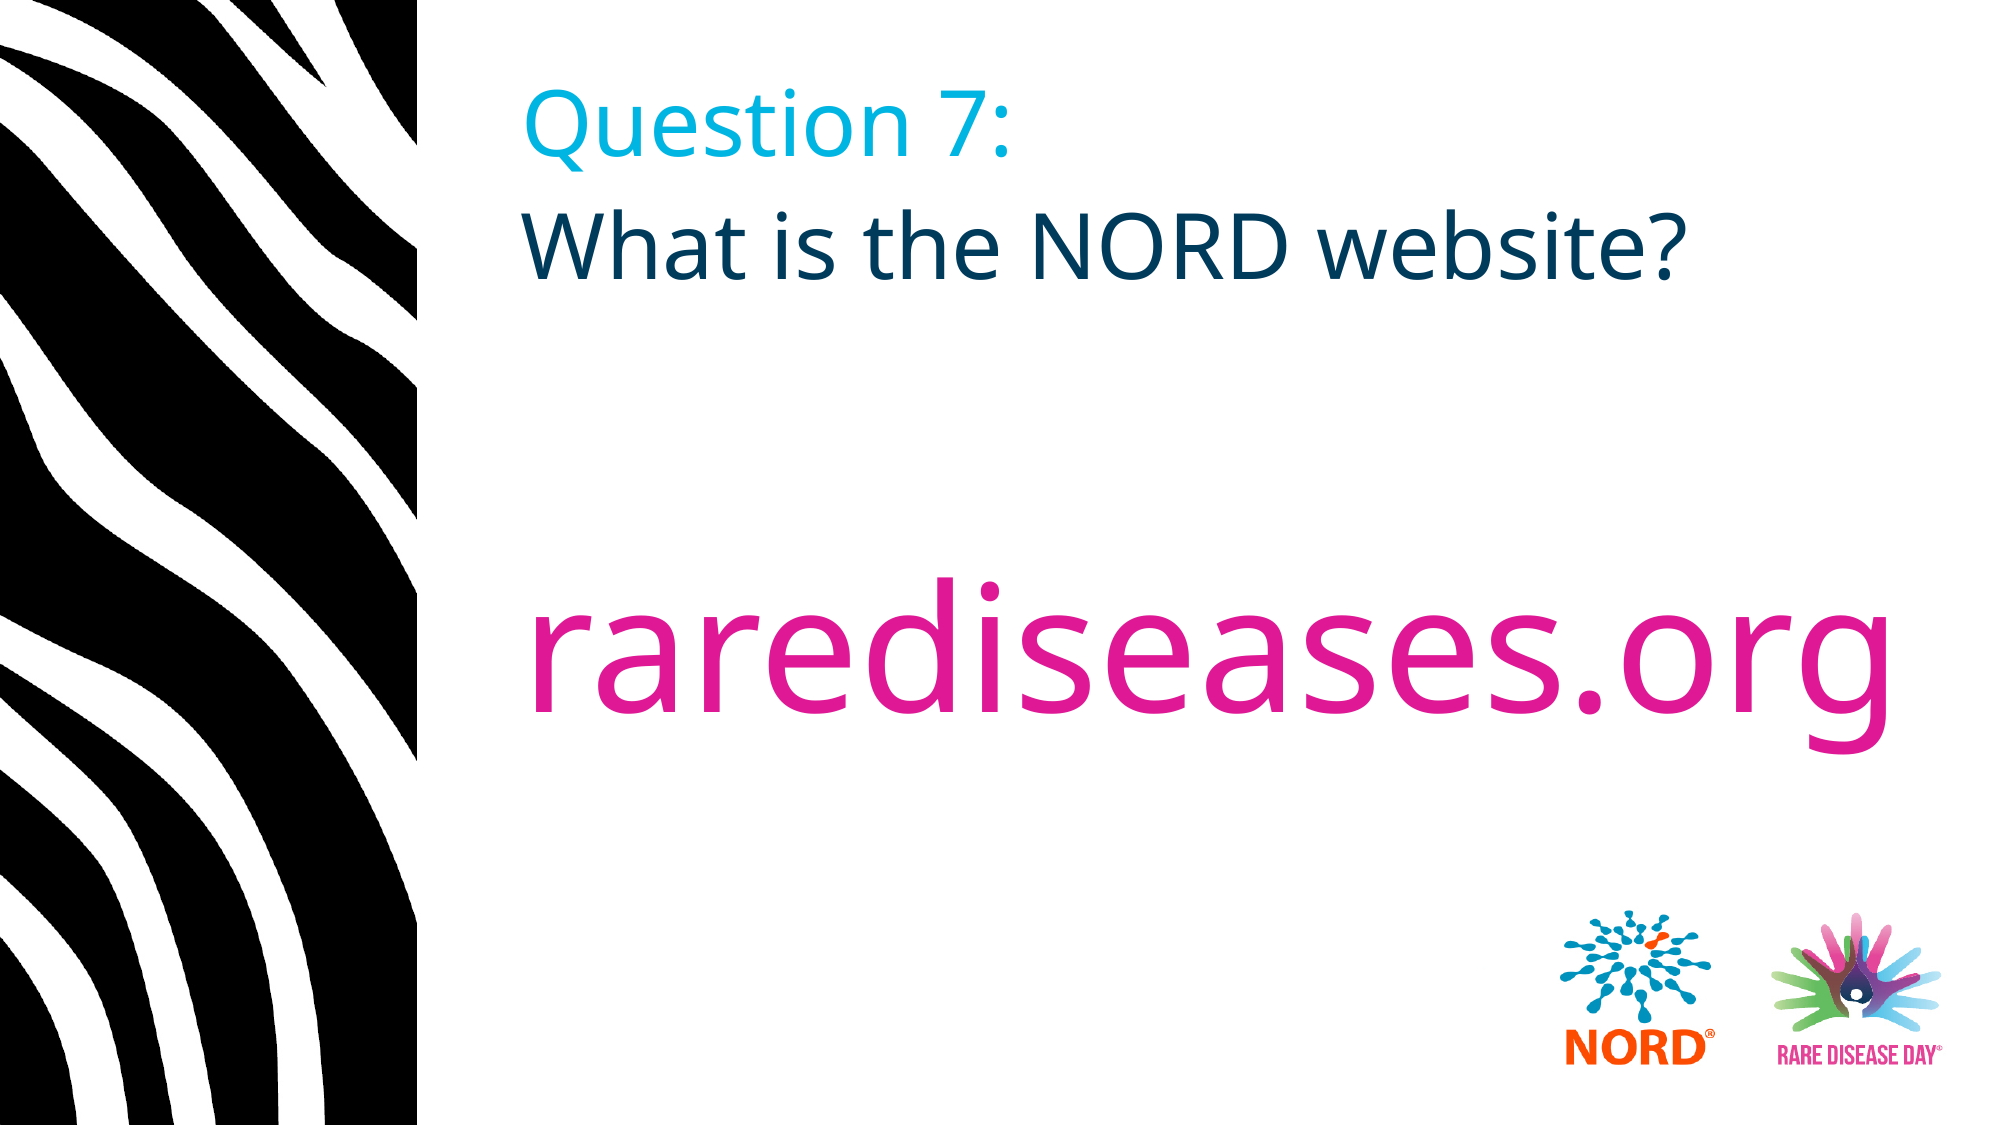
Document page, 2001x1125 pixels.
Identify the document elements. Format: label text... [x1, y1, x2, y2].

text_box What is the NORD website? [505, 180, 1979, 305]
text_box rarediseases.org [505, 543, 1953, 741]
title Question 7: [506, 75, 1863, 180]
picture [0, 0, 2001, 1125]
